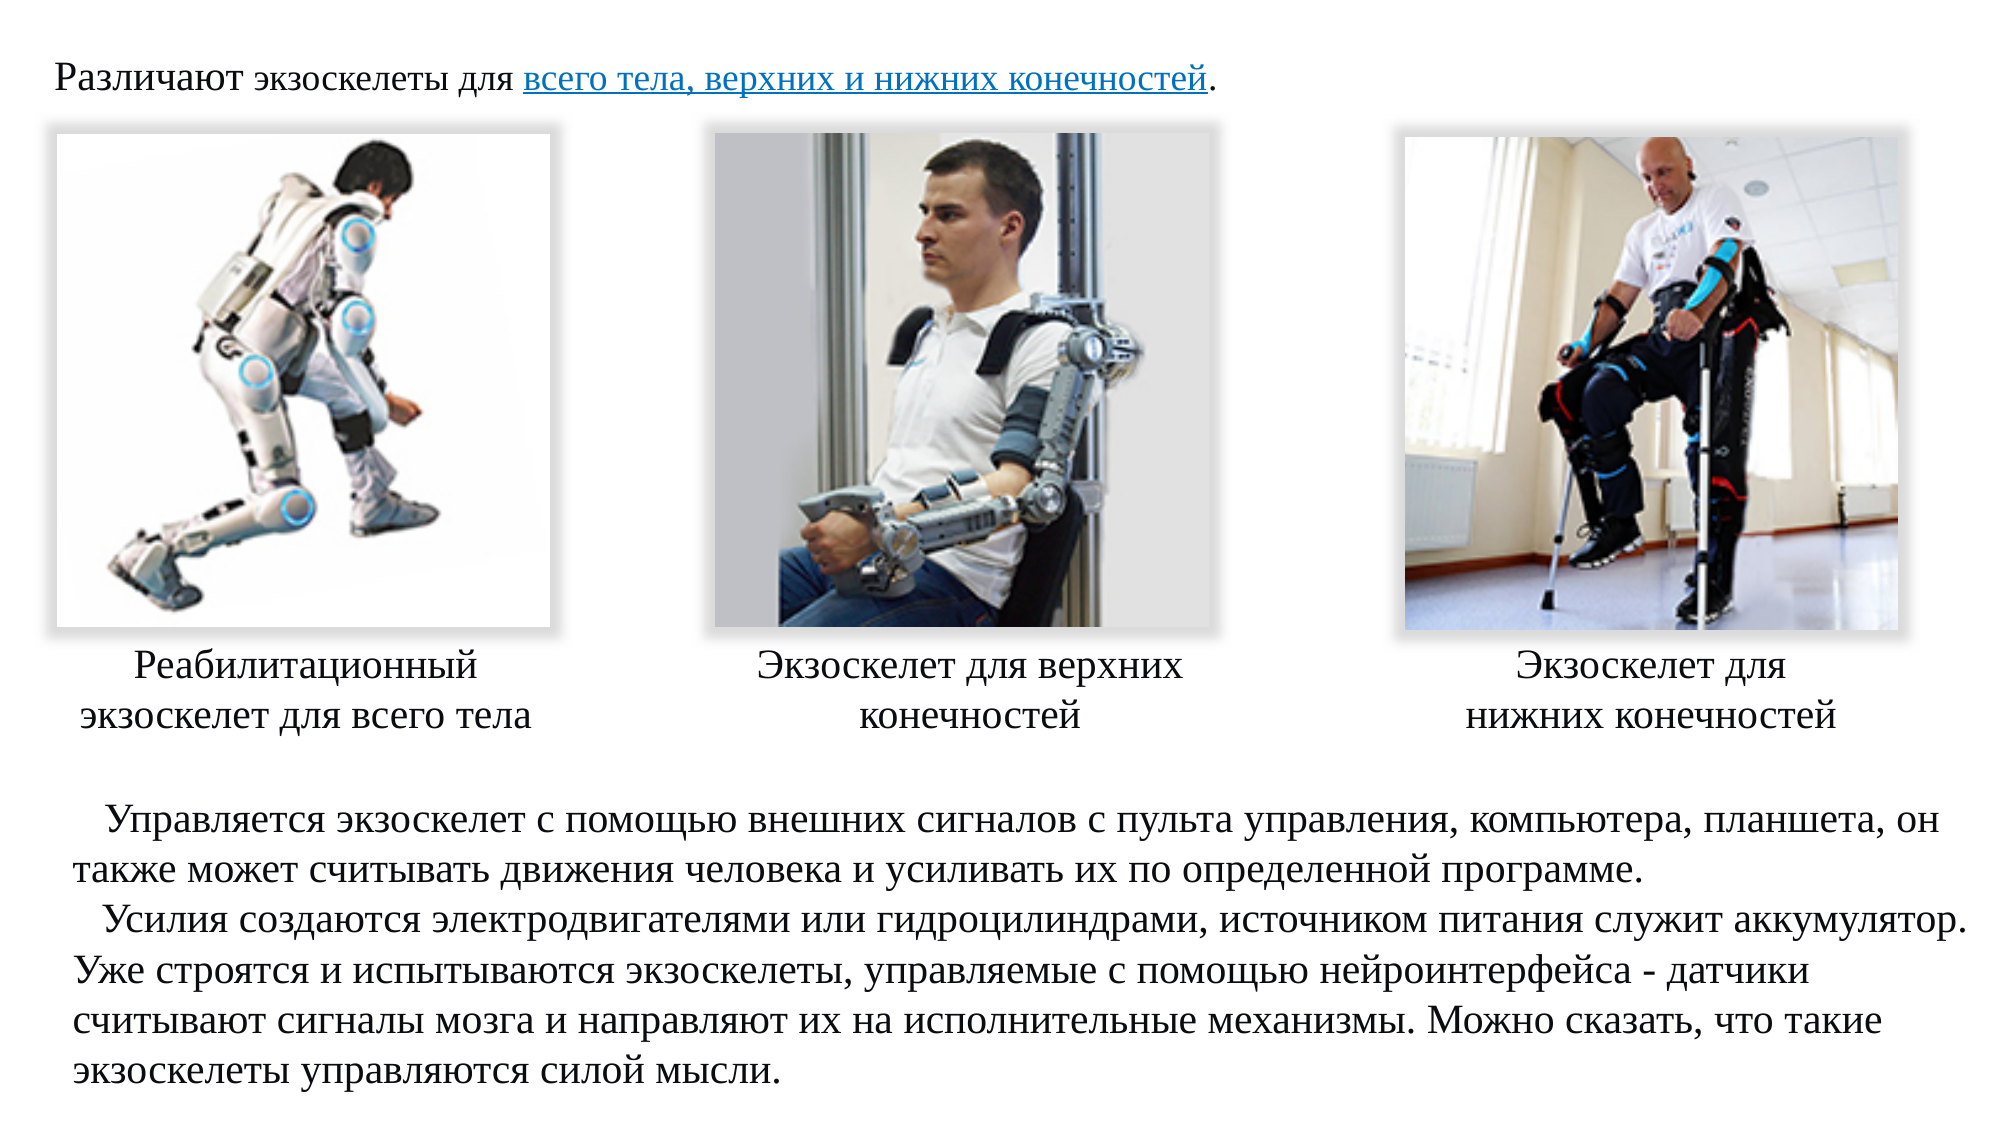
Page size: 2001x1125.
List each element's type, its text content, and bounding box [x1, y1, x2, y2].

picture [715, 133, 1209, 627]
text_box Различают экзоскелеты для всего тела, верхних и нижних конечностей. [39, 41, 1342, 106]
text_box Экзоскелет для нижних конечностей [1440, 630, 1862, 744]
text_box Экзоскелет для верхних конечностей [731, 629, 1209, 745]
picture [57, 134, 550, 627]
text_box Управляется экзоскелет с помощью внешних сигналов с пульта управления, компьютера, планшета, он также может считывать движения человека и усиливать их по определенной программе. Усилия создаются электродвигателями или гидроцилиндрами, источником питания служит аккумулятор. Уже строятся и испытываются экзоскелеты, управляемые с помощью нейроинтерфейса - датчики считывают сигналы мозга и направляют их на исполнительные механизмы. Можно сказать, что такие экзоскелеты управляются силой мысли. [57, 783, 2000, 1099]
picture [1405, 137, 1898, 630]
text_box Реабилитационный экзоскелет для всего тела [53, 629, 559, 745]
